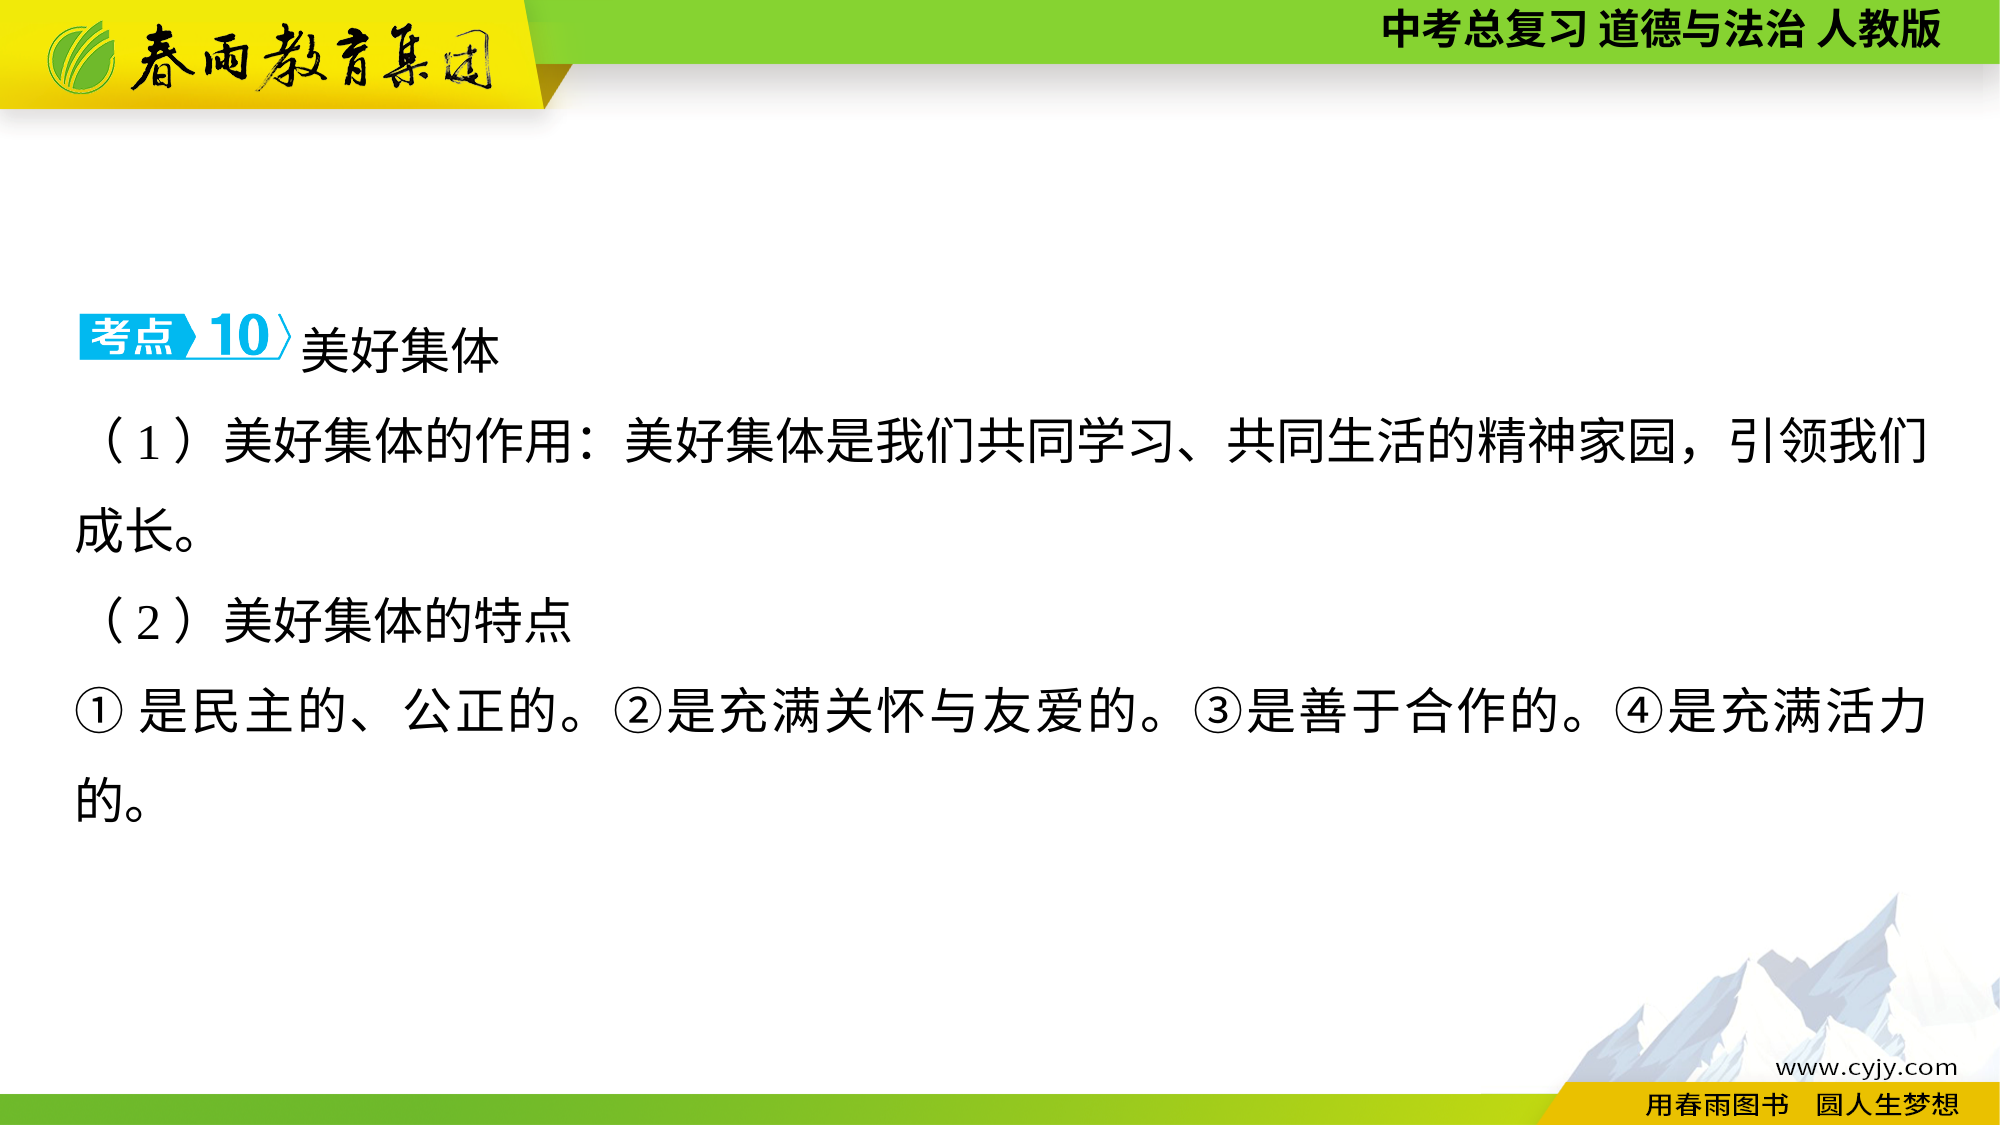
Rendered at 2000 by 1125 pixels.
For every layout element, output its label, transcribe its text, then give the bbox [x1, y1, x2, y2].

picture [0, 0, 2000, 1125]
list 美好集体 （1）美好集体的作用：美好集体是我们共同学习、共同生活的精神家园，引领我们成长。 （2）美好集体的特点 ①是民主的、公正的。②是充满关怀与友爱的。③是善于合作的。④是充满活力的。 [59, 281, 1944, 740]
